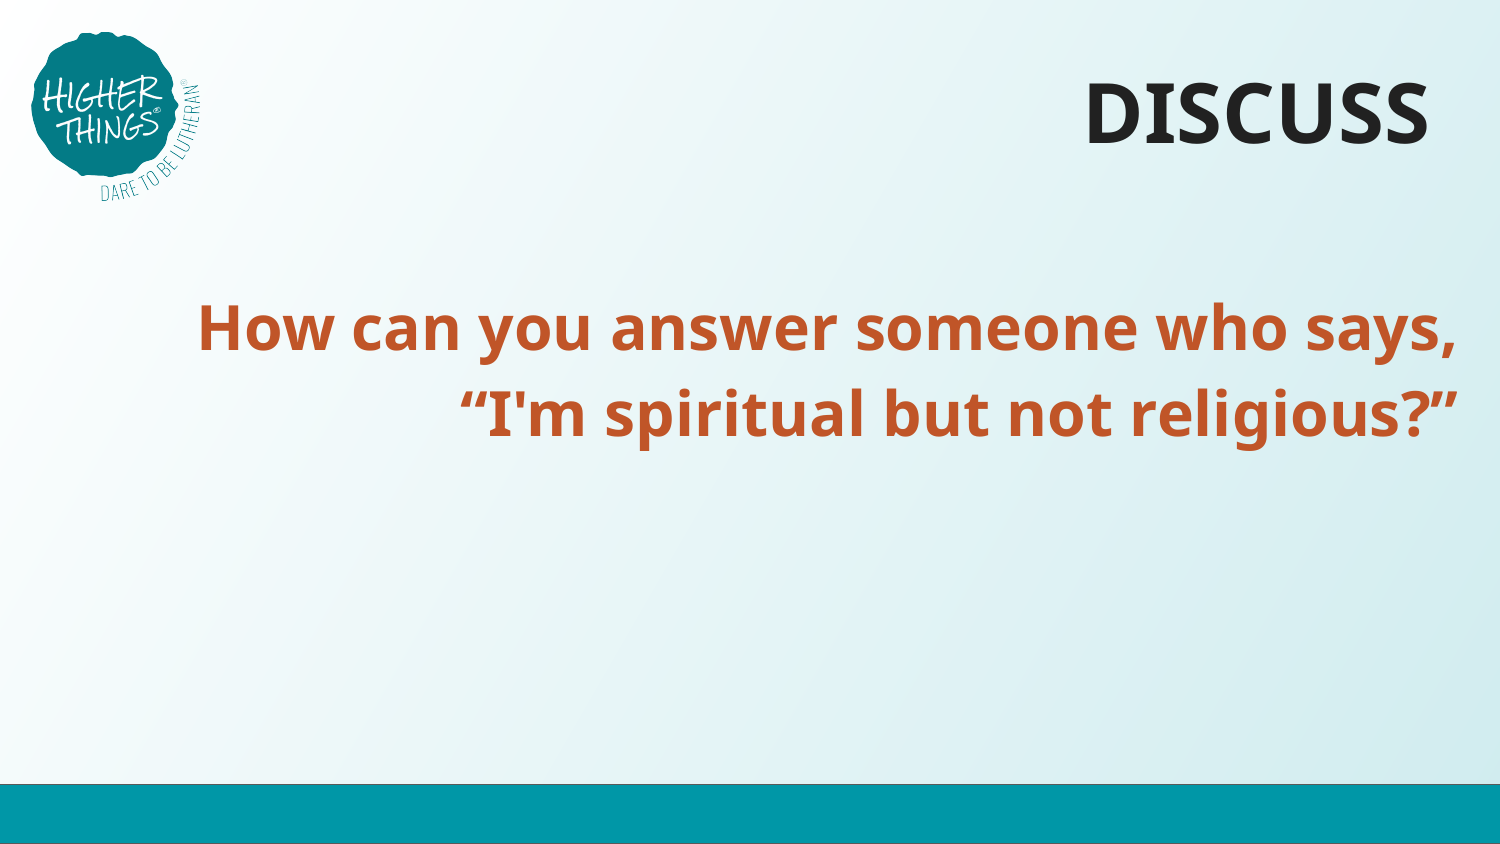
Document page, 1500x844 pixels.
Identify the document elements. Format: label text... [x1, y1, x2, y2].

text_box How can you answer someone who says, “I'm spiritual but not religious?” [25, 262, 1475, 755]
text_box DISCUSS [0, 30, 1446, 201]
